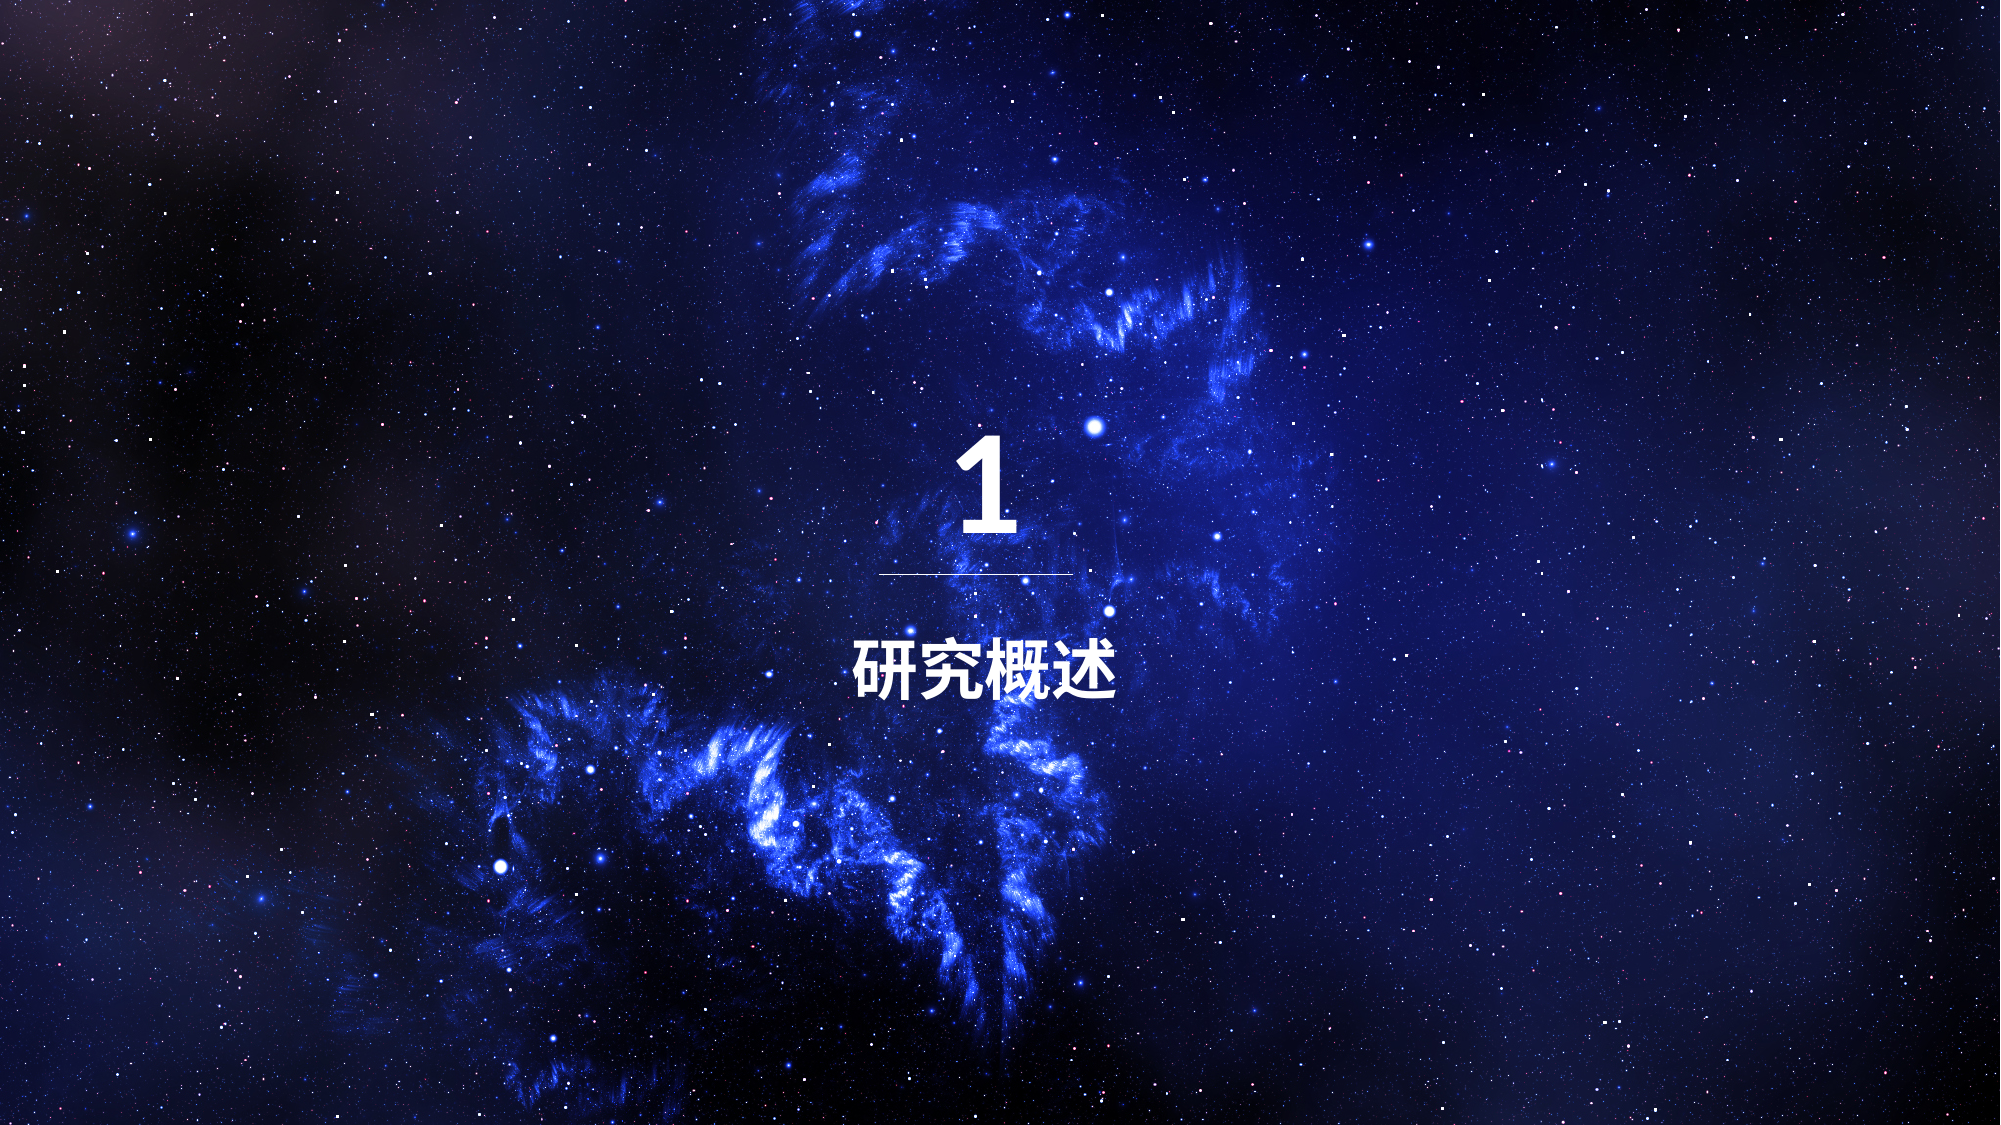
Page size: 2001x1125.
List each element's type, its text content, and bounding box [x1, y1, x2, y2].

picture [0, 0, 2000, 1125]
list 1 [908, 396, 1059, 547]
title 研究概述 [836, 629, 1145, 713]
